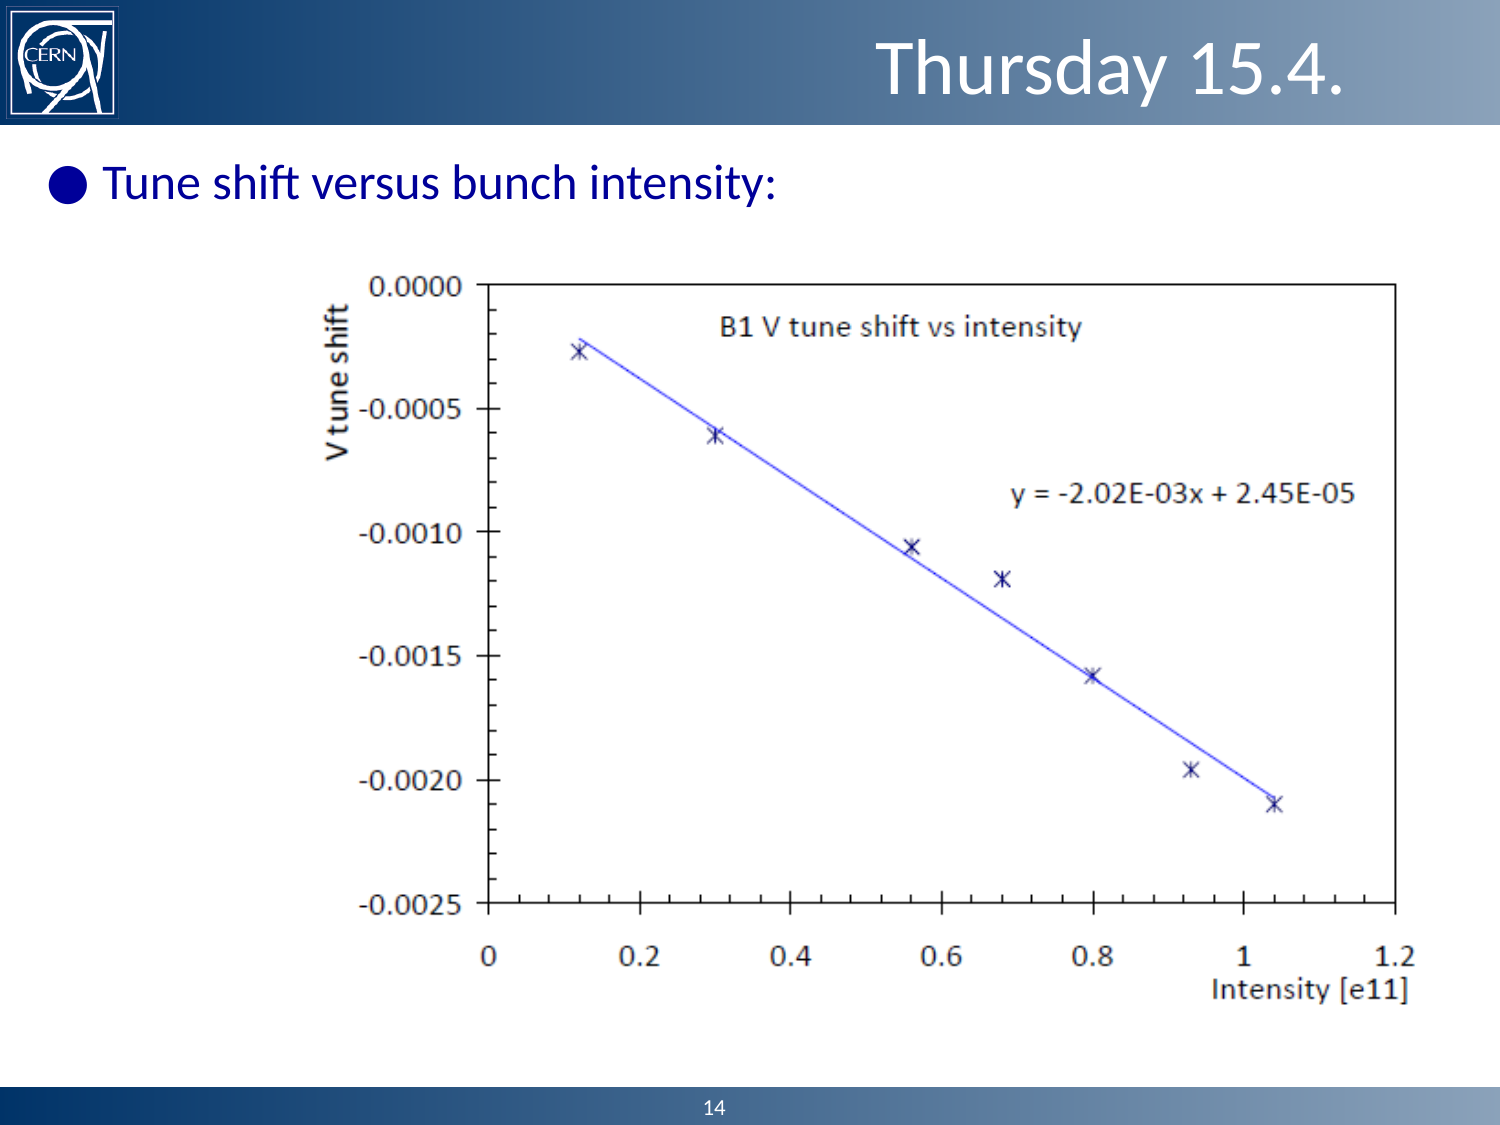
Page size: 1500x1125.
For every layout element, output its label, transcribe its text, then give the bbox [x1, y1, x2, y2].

list Tune shift versus bunch intensity: [30, 141, 1494, 1018]
title Thursday 15.4. [124, 0, 1363, 126]
slide_number 14 [687, 1089, 876, 1125]
picture [273, 240, 1479, 1067]
picture [6, 6, 119, 119]
